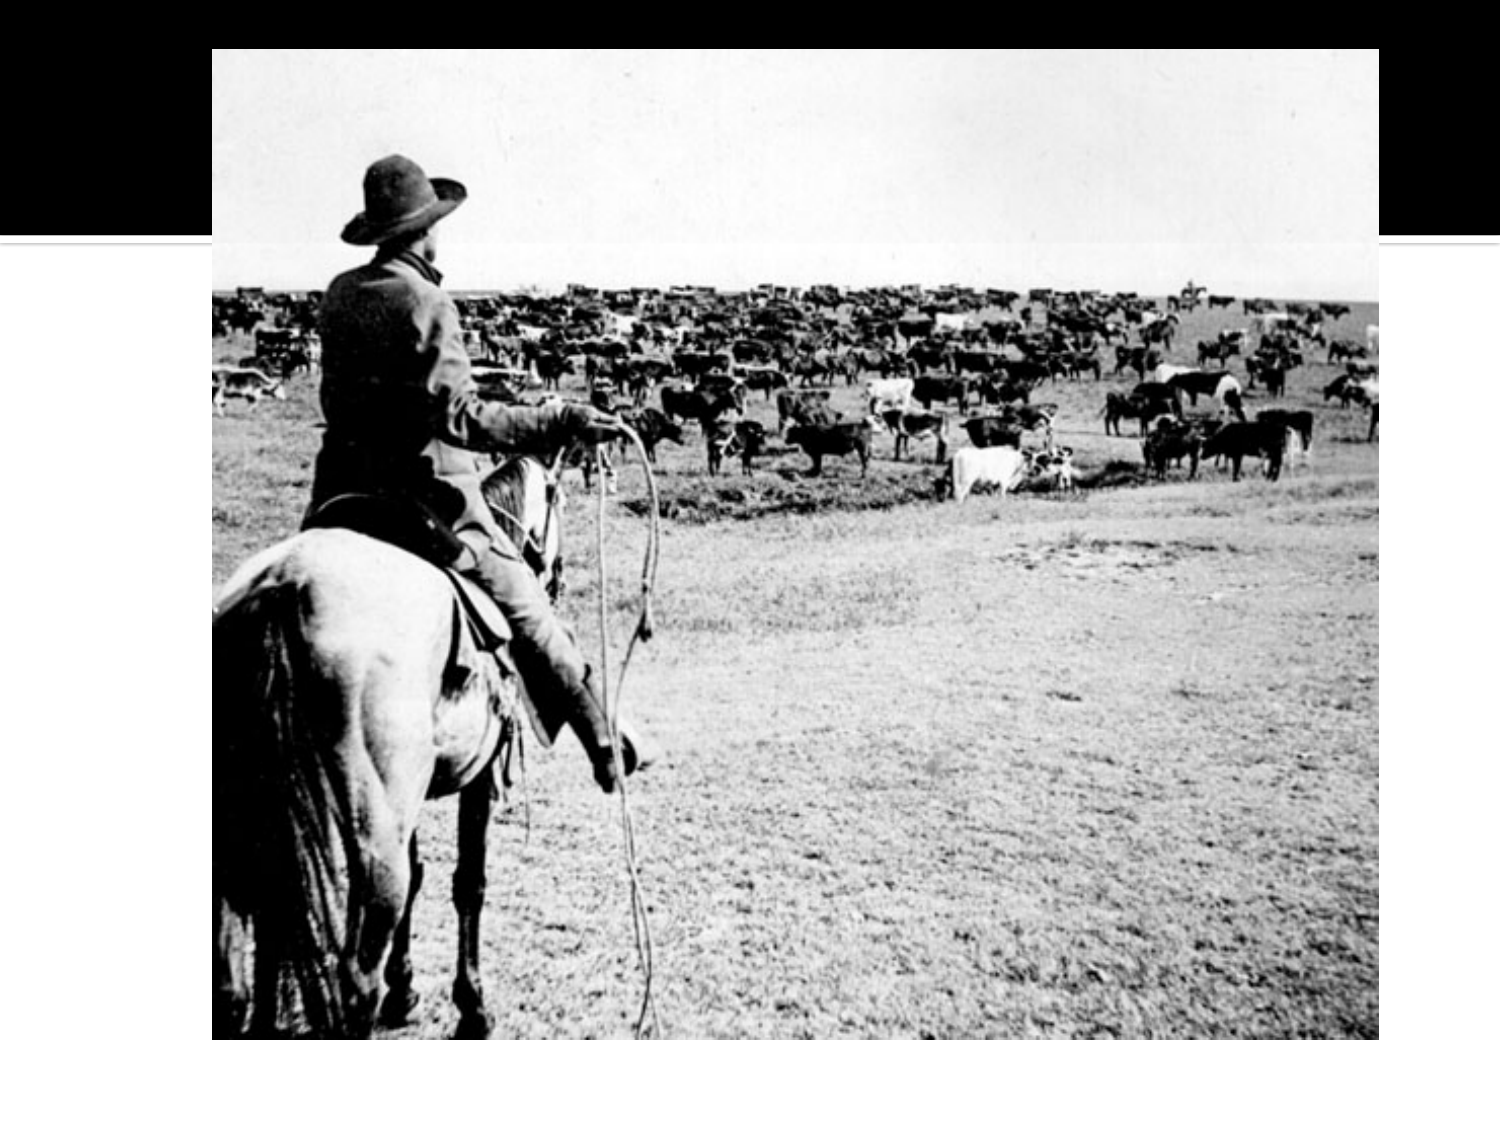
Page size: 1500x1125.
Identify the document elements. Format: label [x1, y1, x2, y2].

picture [212, 49, 1379, 1041]
